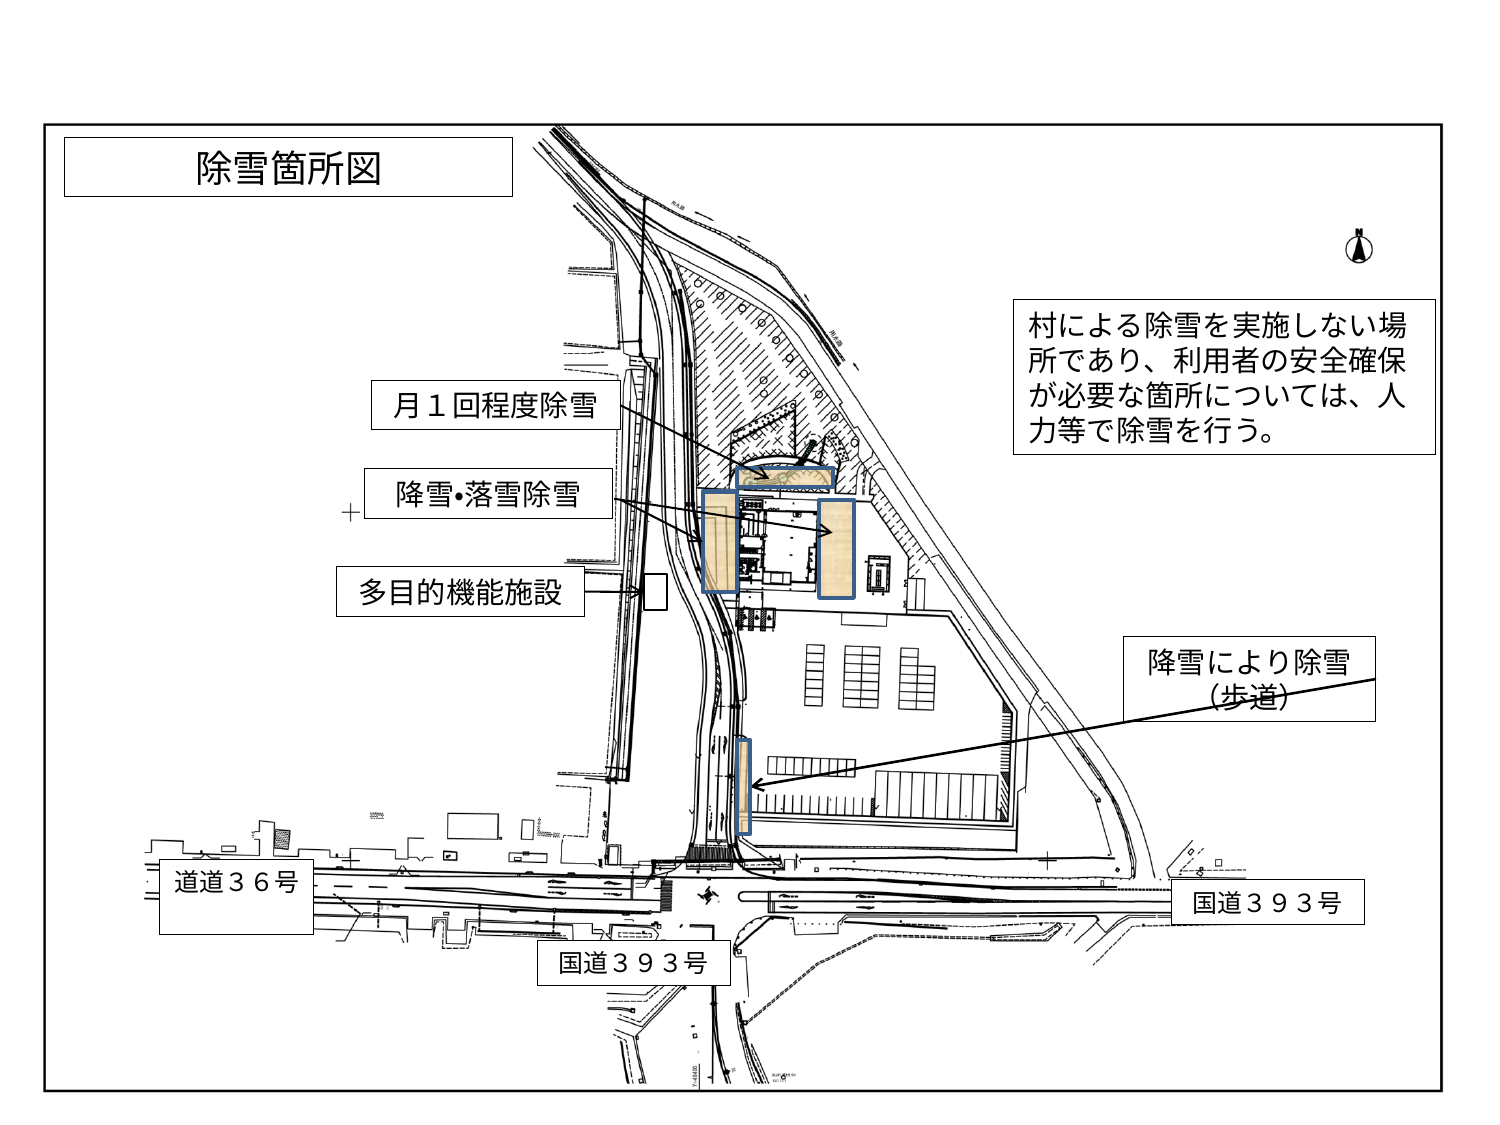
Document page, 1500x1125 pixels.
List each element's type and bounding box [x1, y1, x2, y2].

text_box [619, 499, 703, 542]
text_box [749, 679, 1124, 788]
picture [41, 121, 1470, 1095]
text_box [619, 405, 770, 480]
text_box [701, 498, 833, 533]
text_box [613, 498, 620, 533]
